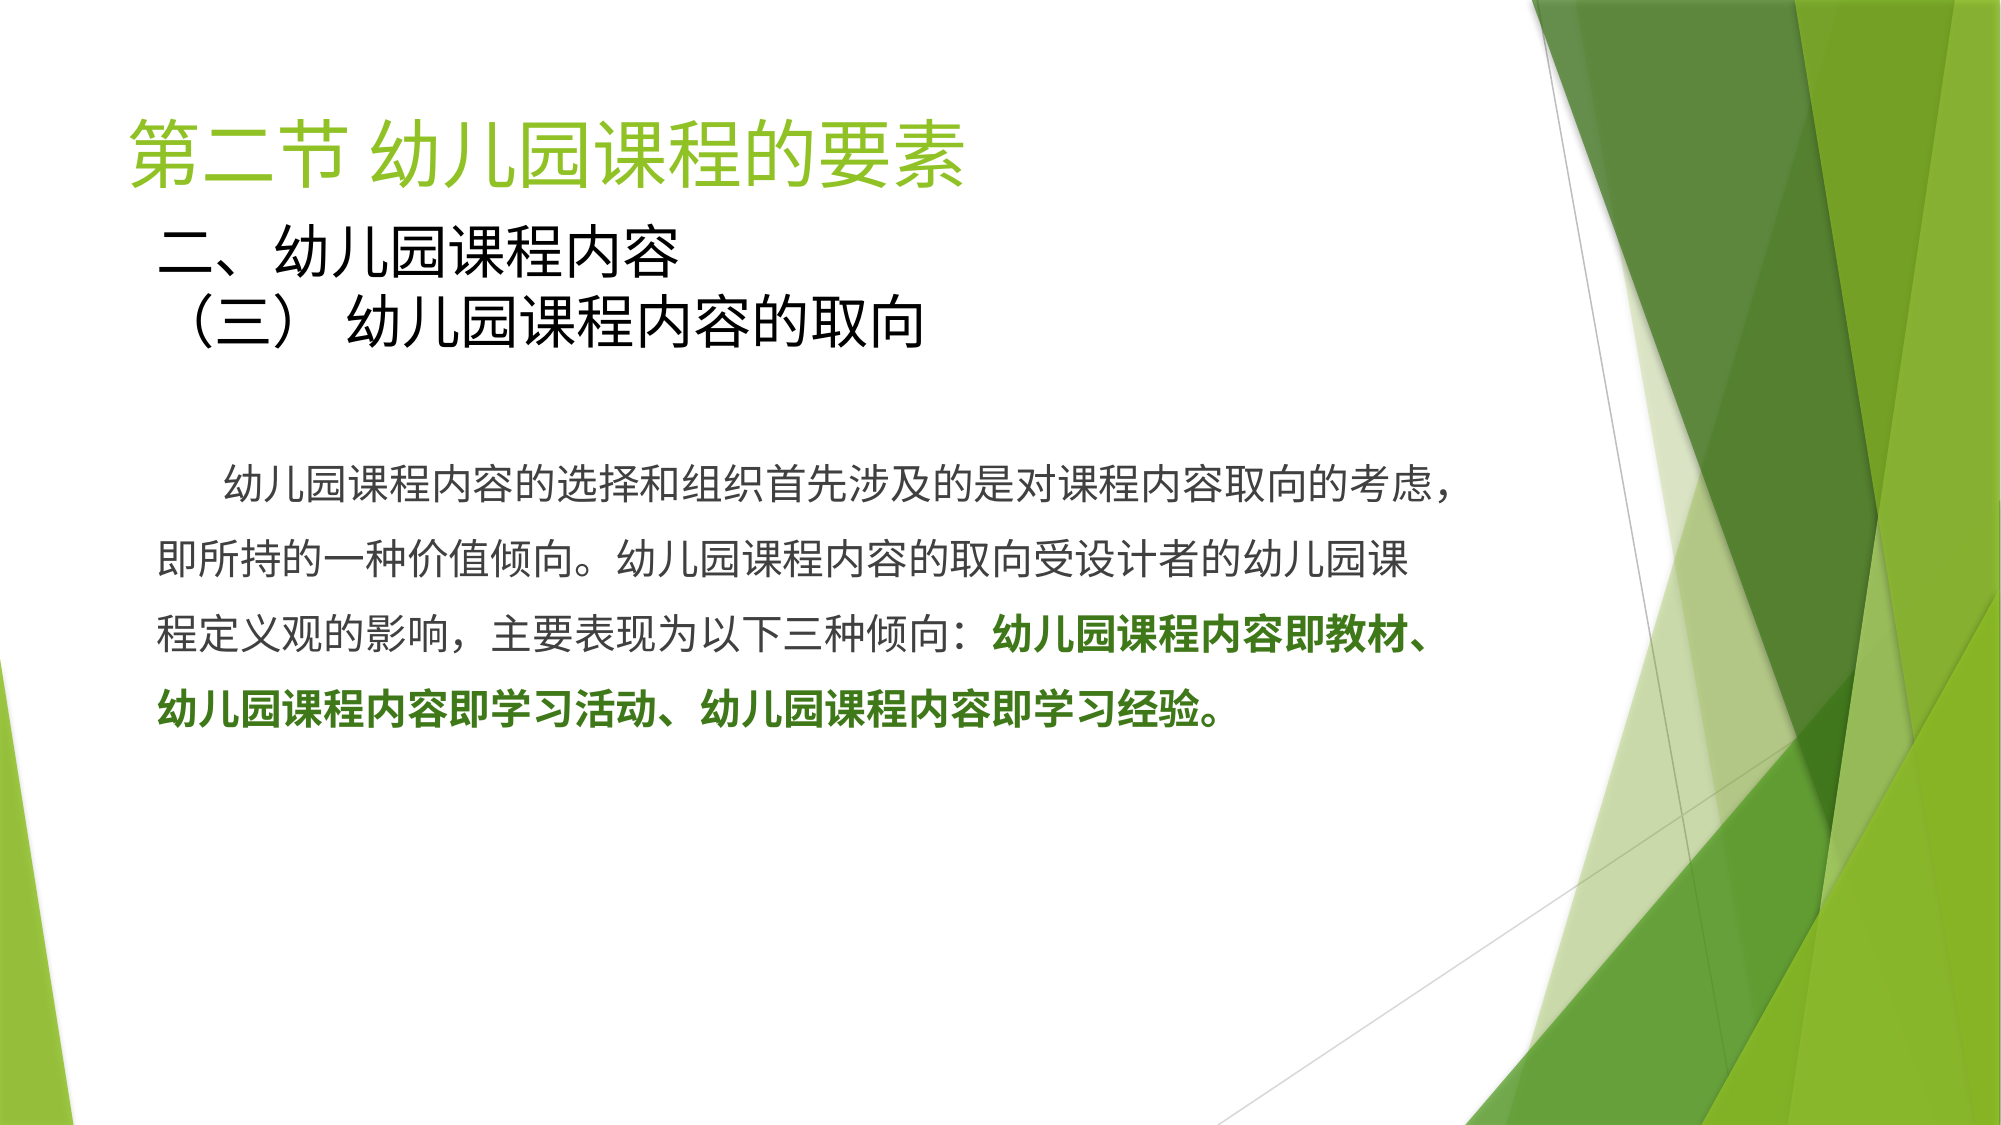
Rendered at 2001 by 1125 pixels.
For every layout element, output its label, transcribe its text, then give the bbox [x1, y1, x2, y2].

text_box 二、幼儿园课程内容 （三） 幼儿园课程内容的取向 [141, 208, 1451, 363]
list 幼儿园课程内容的选择和组织首先涉及的是对课程内容取向的考虑，即所持的一种价值倾向。幼儿园课程内容的取向受设计者的幼儿园课程定义观的影响，主要表现为以下三种倾向：幼儿园课程内容即教材、幼儿园课程内容即学习活动、幼儿园课程内容即学习经验。 [141, 425, 1451, 784]
title 第二节 幼儿园课程的要素 [111, 99, 1522, 317]
